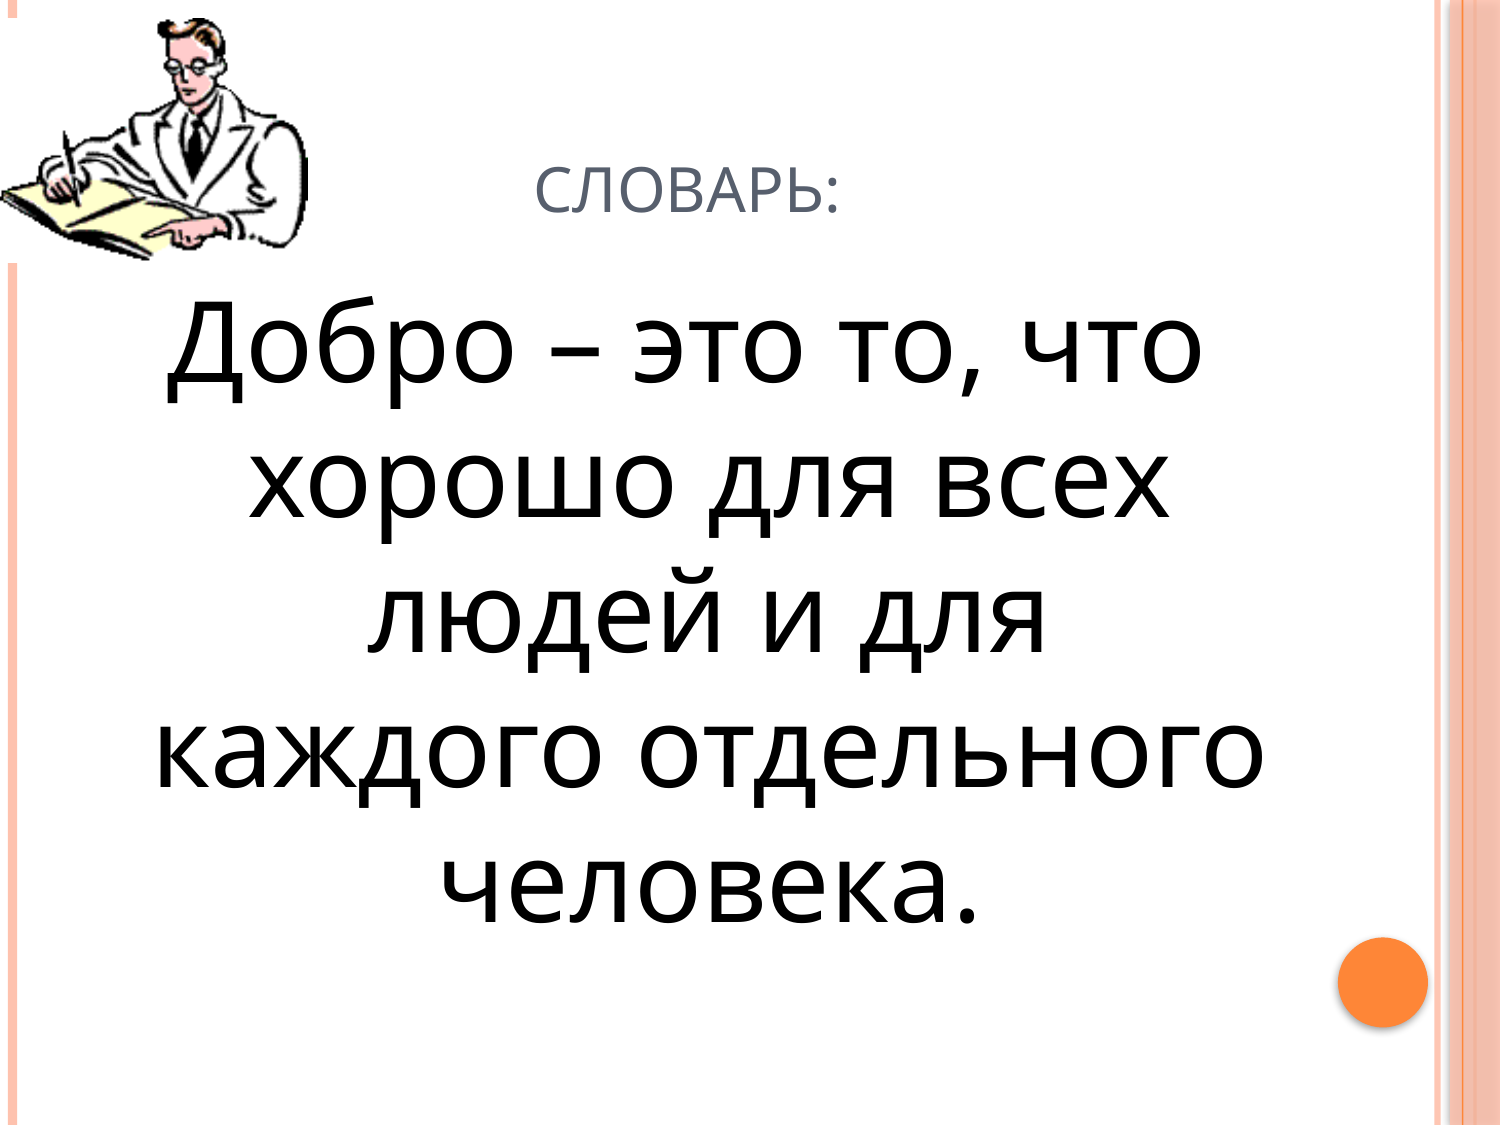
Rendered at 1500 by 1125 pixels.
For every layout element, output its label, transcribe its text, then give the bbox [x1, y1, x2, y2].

picture [0, 18, 308, 264]
title Словарь: [313, 45, 1300, 233]
list Добро – это то, что хорошо для всех людей и для каждого отдельного человека. [75, 262, 1300, 1062]
